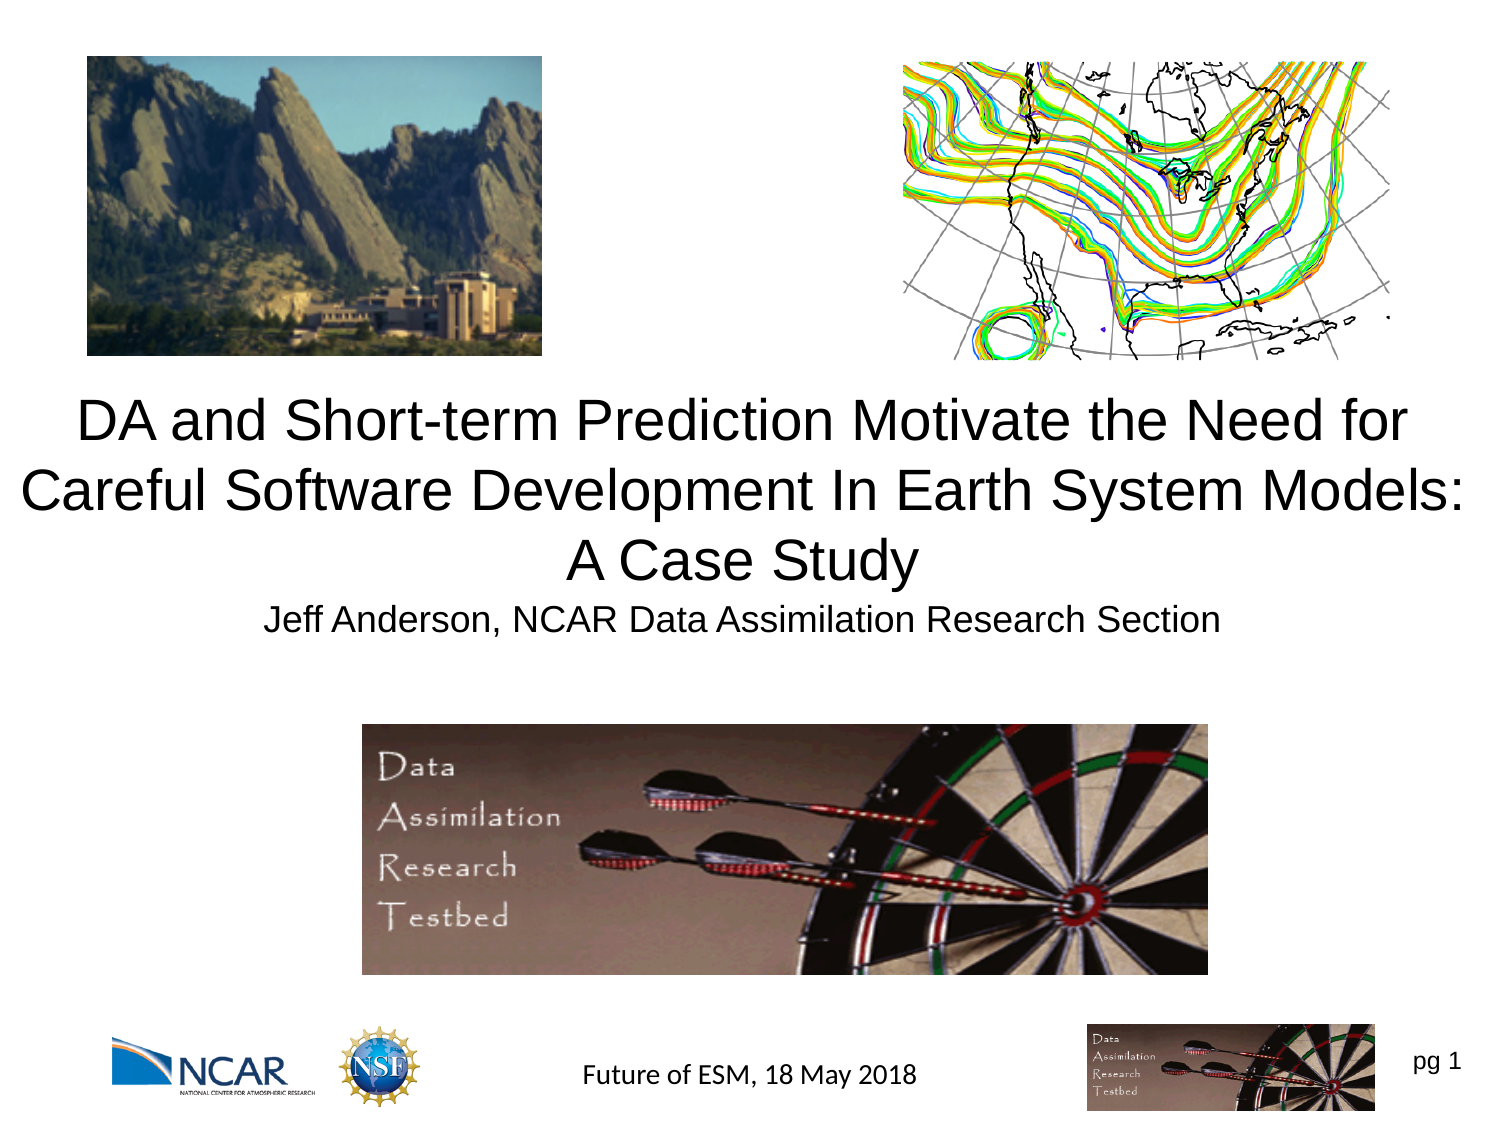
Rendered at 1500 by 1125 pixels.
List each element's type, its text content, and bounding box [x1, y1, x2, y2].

picture [362, 724, 1208, 976]
picture [1087, 1024, 1375, 1111]
picture [337, 1024, 421, 1108]
footer Future of ESM, 18 May 2018 [512, 1042, 988, 1103]
picture [900, 59, 1392, 361]
picture [112, 1037, 315, 1095]
text_box Jeff Anderson, NCAR Data Assimilation Research Section [172, 587, 1313, 648]
title DA and Short-term Prediction Motivate the Need for Careful Software Development In Earth System Models: A Case Study [0, 399, 1488, 576]
picture [87, 56, 543, 356]
